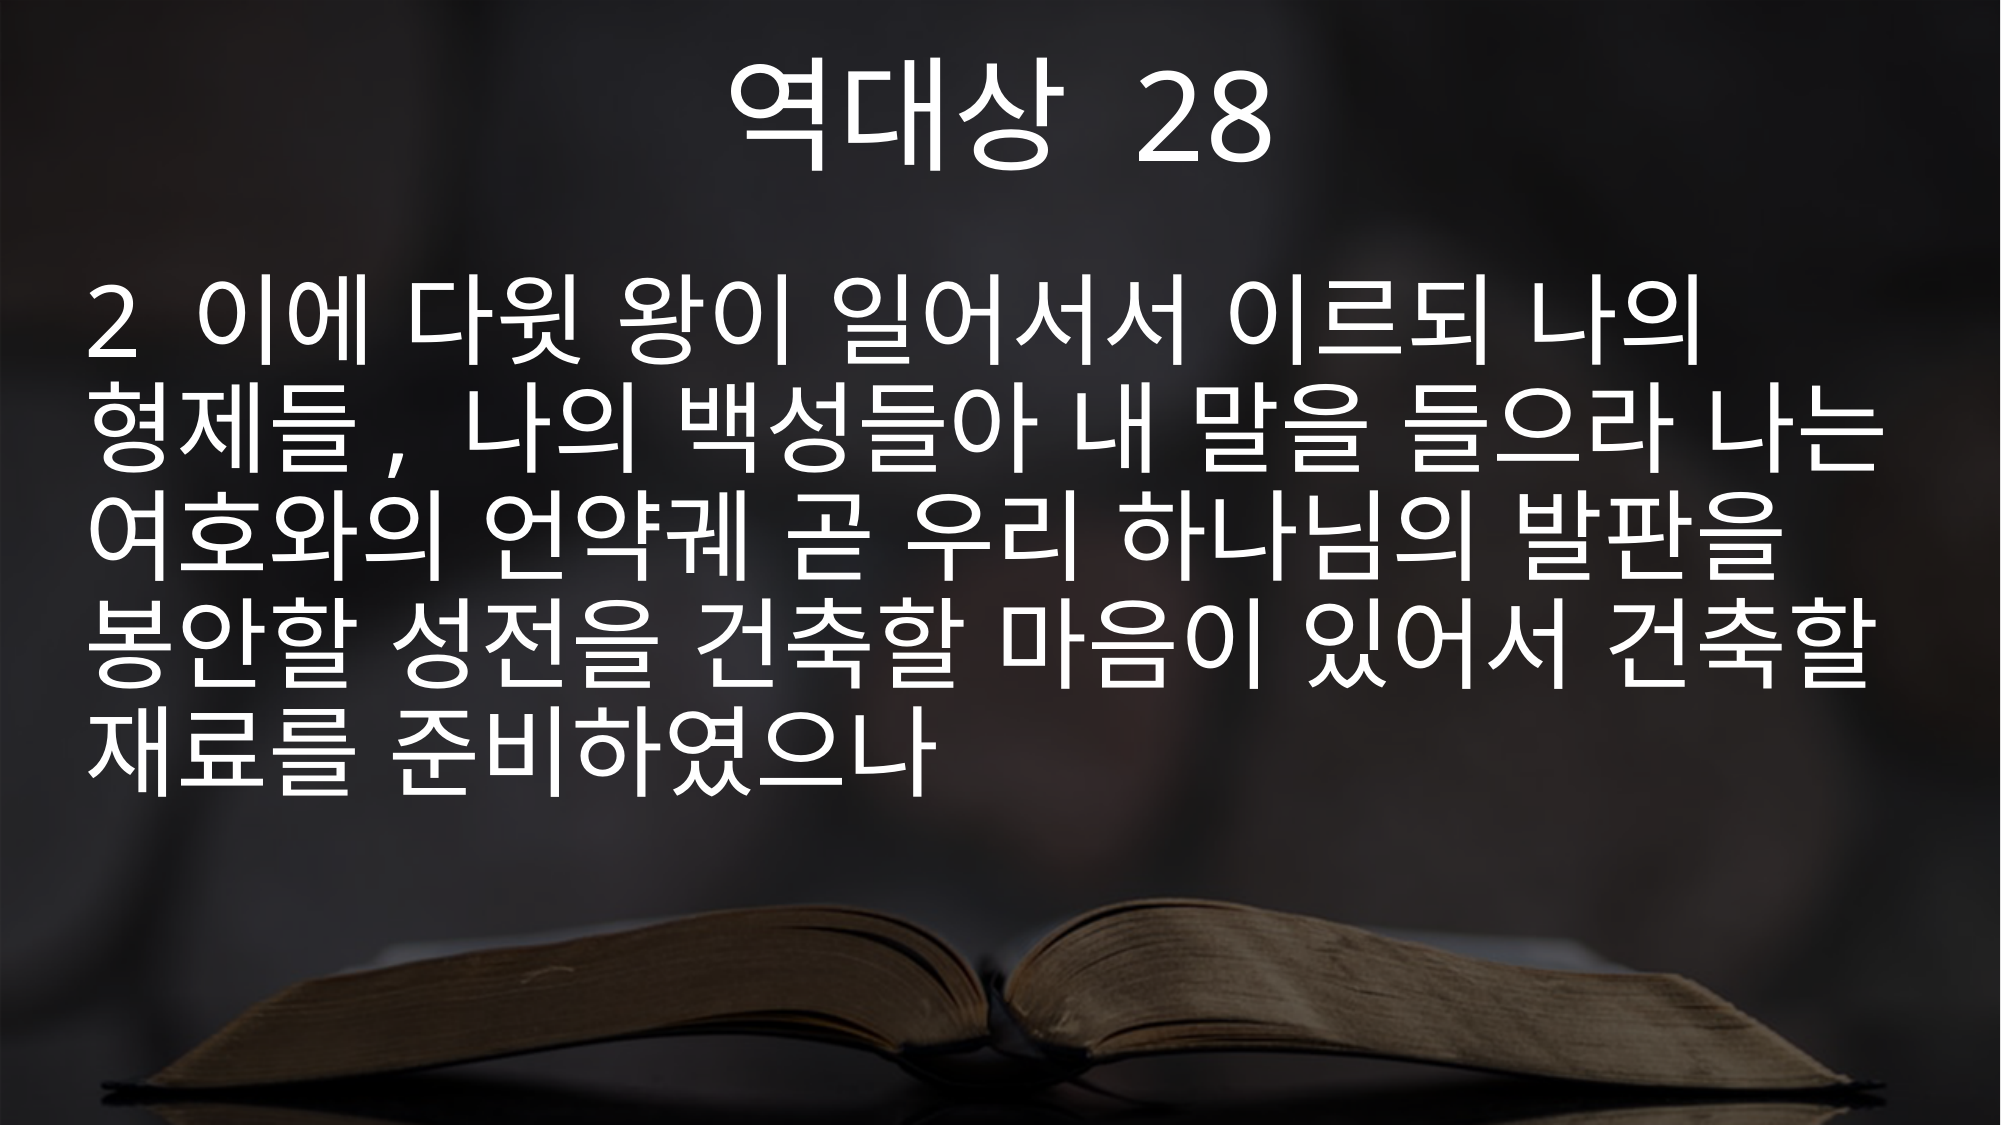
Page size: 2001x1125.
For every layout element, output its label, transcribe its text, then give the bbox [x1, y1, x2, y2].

list 2 이에 다윗 왕이 일어서서 이르되 나의 형제들, 나의 백성들아 내 말을 들으라 나는 여호와의 언약궤 곧 우리 하나님의 발판을 봉안할 성전을 건축할 마음이 있어서 건축할 재료를 준비하였으나 [69, 263, 1953, 423]
picture [0, 0, 2001, 1125]
footer 역대상 28 [0, 32, 2000, 192]
